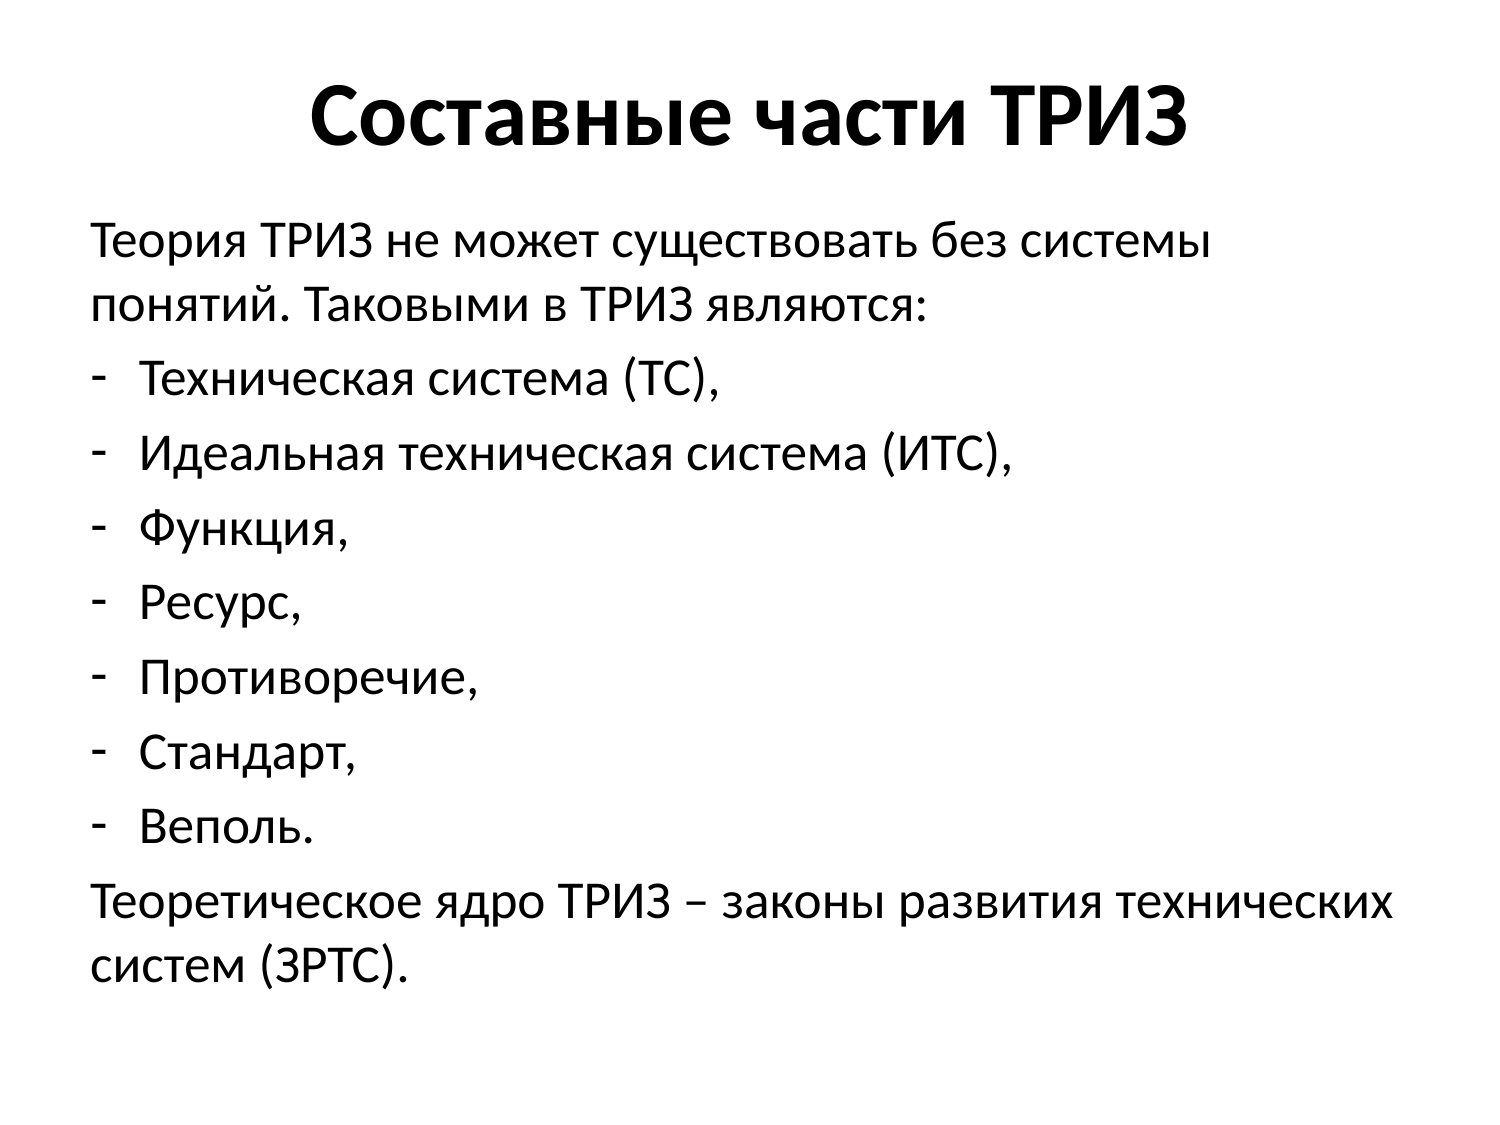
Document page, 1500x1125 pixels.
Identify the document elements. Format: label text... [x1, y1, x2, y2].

title Составные части ТРИЗ [75, 45, 1425, 173]
list Теория ТРИЗ не может существовать без системы понятий. Таковыми в ТРИЗ являются: Техническая система (ТС), Идеальная техническая система (ИТС), Функция, Ресурс, Противоречие, Стандарт, Веполь. Теоретическое ядро ТРИЗ – законы развития технических систем (ЗРТС). [75, 196, 1425, 1005]
